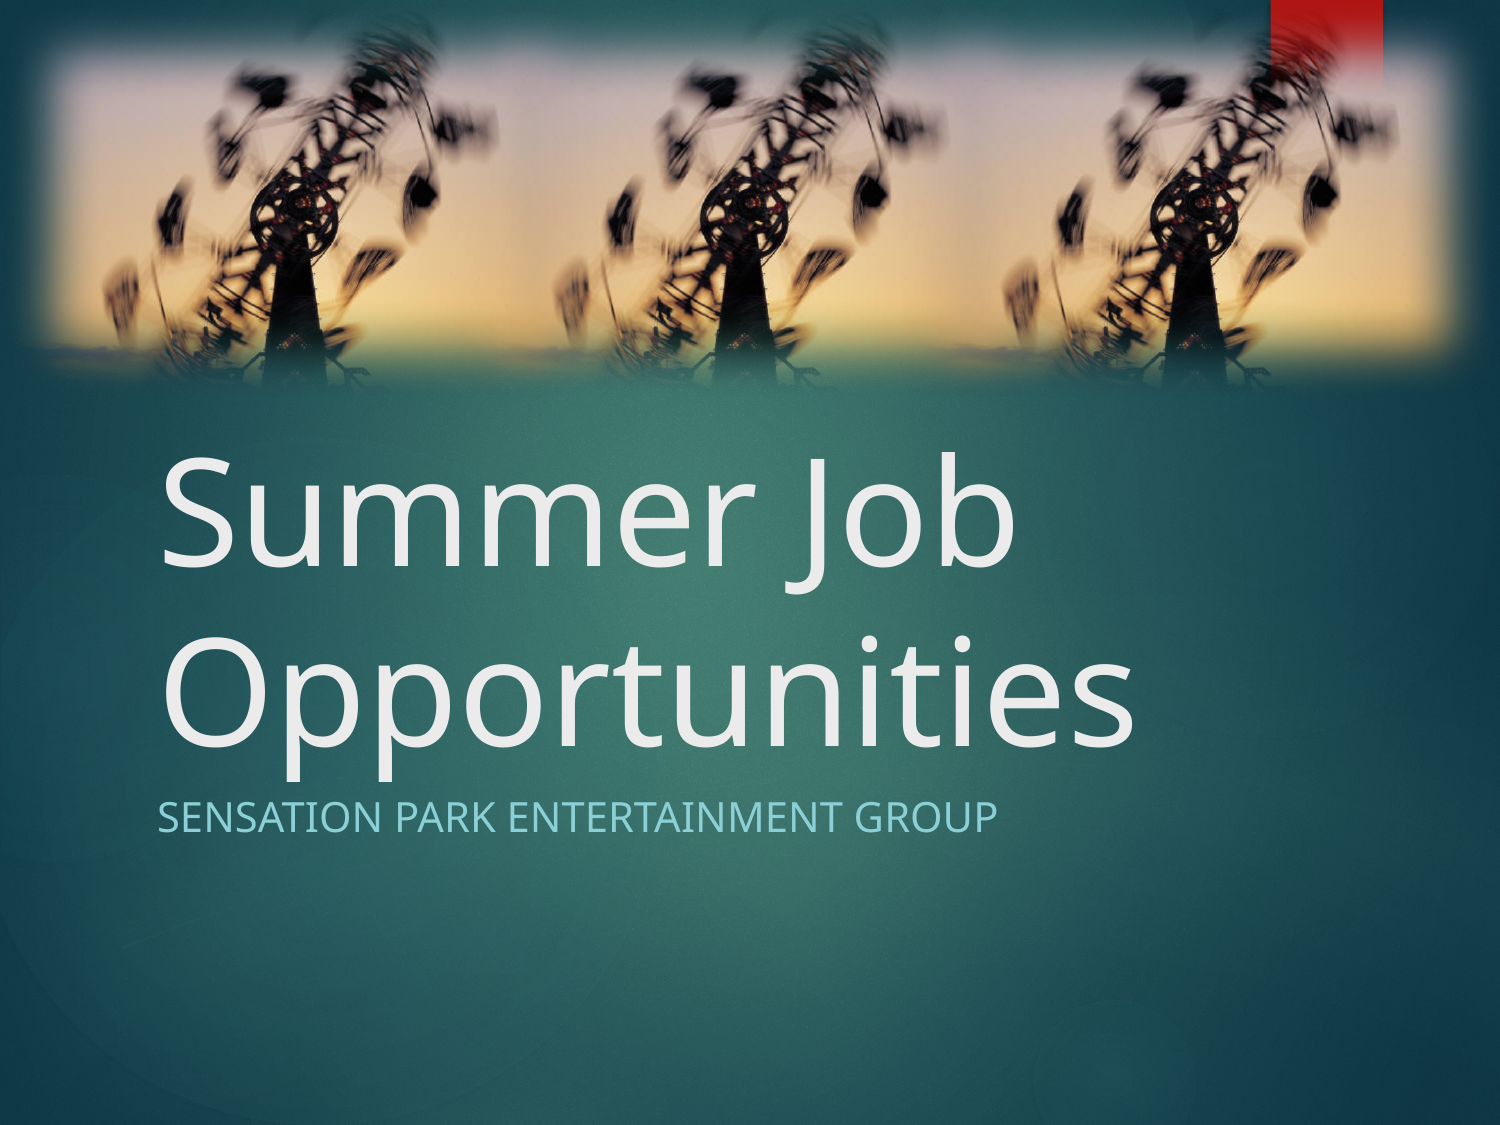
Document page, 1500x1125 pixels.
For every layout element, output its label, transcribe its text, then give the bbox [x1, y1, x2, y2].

picture [0, 0, 1500, 401]
title Summer Job Opportunities [142, 410, 1229, 783]
subtitle Sensation Park Entertainment Group [142, 783, 1229, 925]
